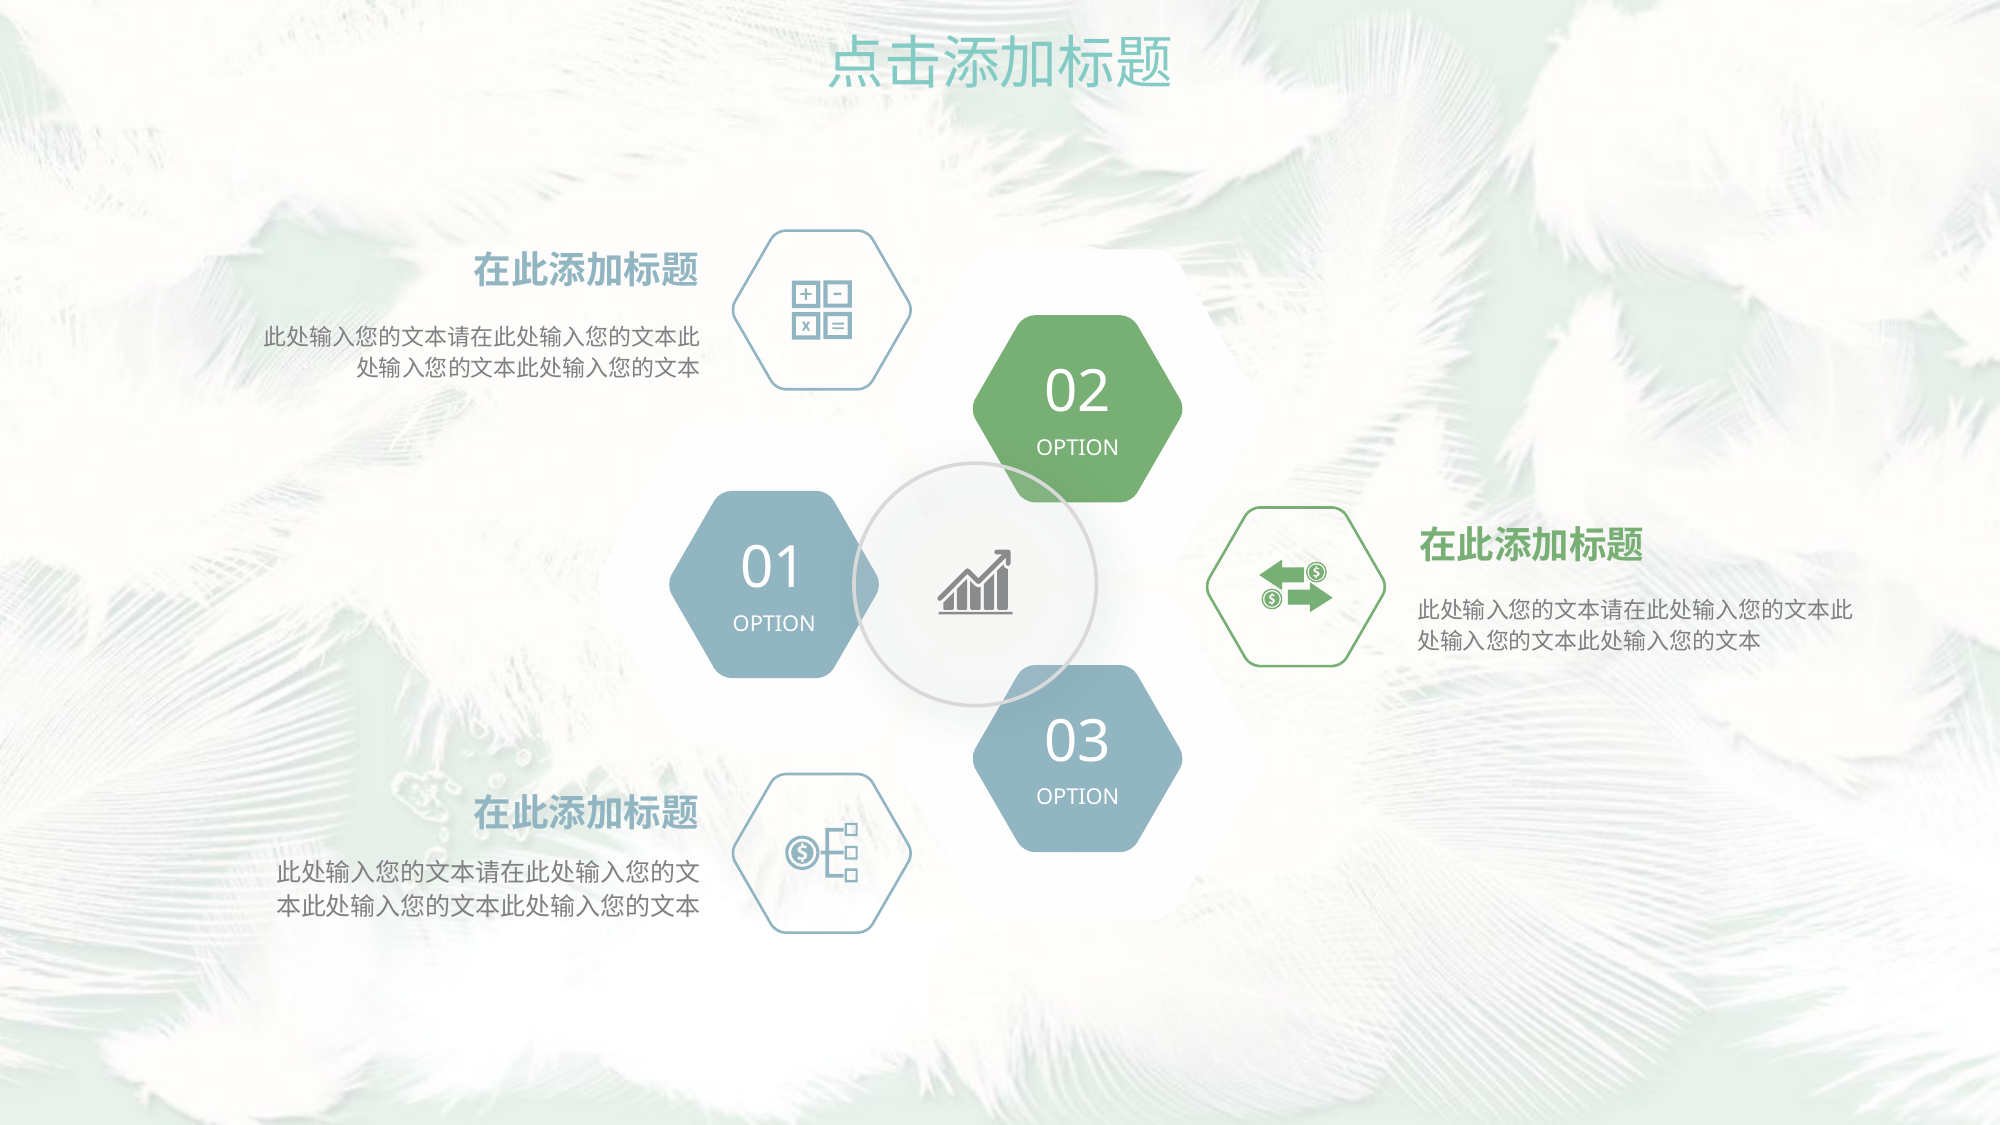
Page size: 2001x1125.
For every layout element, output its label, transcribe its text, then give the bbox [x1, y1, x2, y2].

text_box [1402, 514, 1875, 663]
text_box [1206, 507, 1386, 667]
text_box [257, 781, 716, 930]
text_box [732, 230, 912, 390]
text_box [972, 315, 1184, 503]
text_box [668, 490, 880, 679]
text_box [732, 774, 912, 933]
text_box 点击添加标题 [383, 26, 1617, 104]
text_box 39% [0, 0, 2000, 1125]
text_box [972, 664, 1184, 853]
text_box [241, 239, 716, 390]
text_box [598, 249, 1259, 920]
